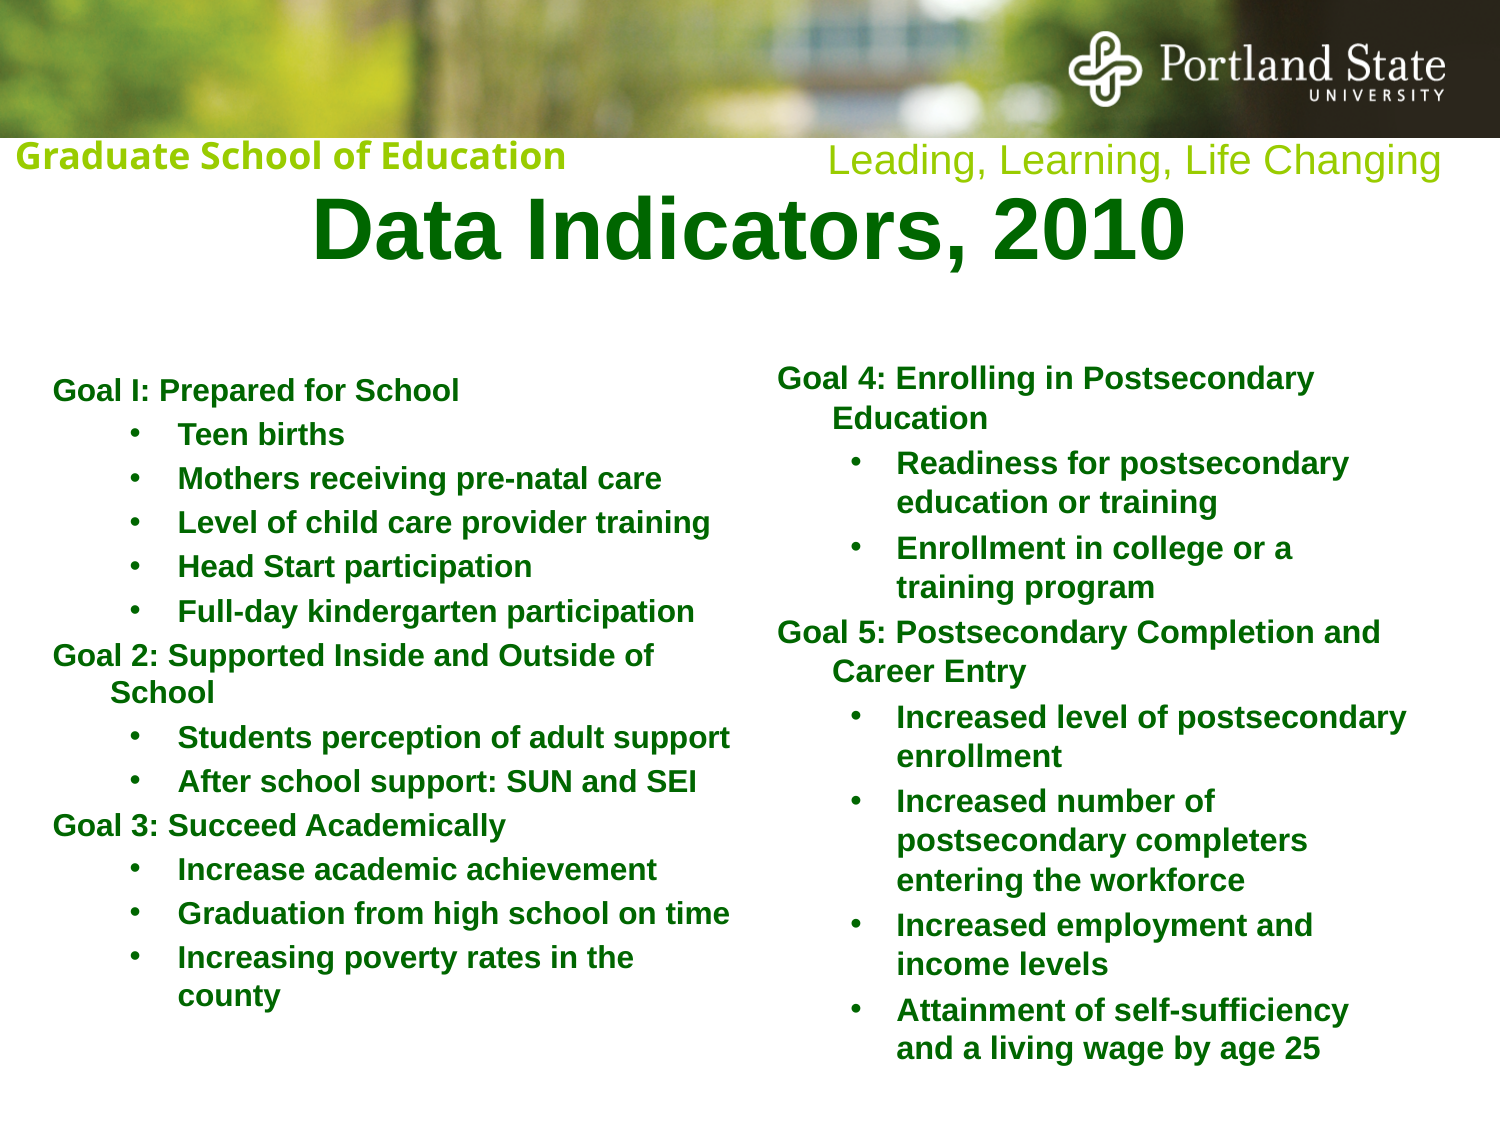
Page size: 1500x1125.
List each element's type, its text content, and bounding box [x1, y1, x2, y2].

title Data Indicators, 2010 [74, 175, 1426, 287]
list Goal I: Prepared for School Teen births Mothers receiving pre-natal care Level of child care provider training Head Start participation Full-day kindergarten participation Goal 2: Supported Inside and Outside of School Students perception of adult support After school support: SUN and SEI Goal 3: Succeed Academically Increase academic achievement Graduation from high school on time Increasing poverty rates in the county [37, 362, 751, 1101]
list Goal 4: Enrolling in Postsecondary Education Readiness for postsecondary education or training Enrollment in college or a training program Goal 5: Postsecondary Completion and Career Entry Increased level of postsecondary enrollment Increased number of postsecondary completers entering the workforce Increased employment and income levels Attainment of self-sufficiency and a living wage by age 25 [761, 349, 1426, 1076]
